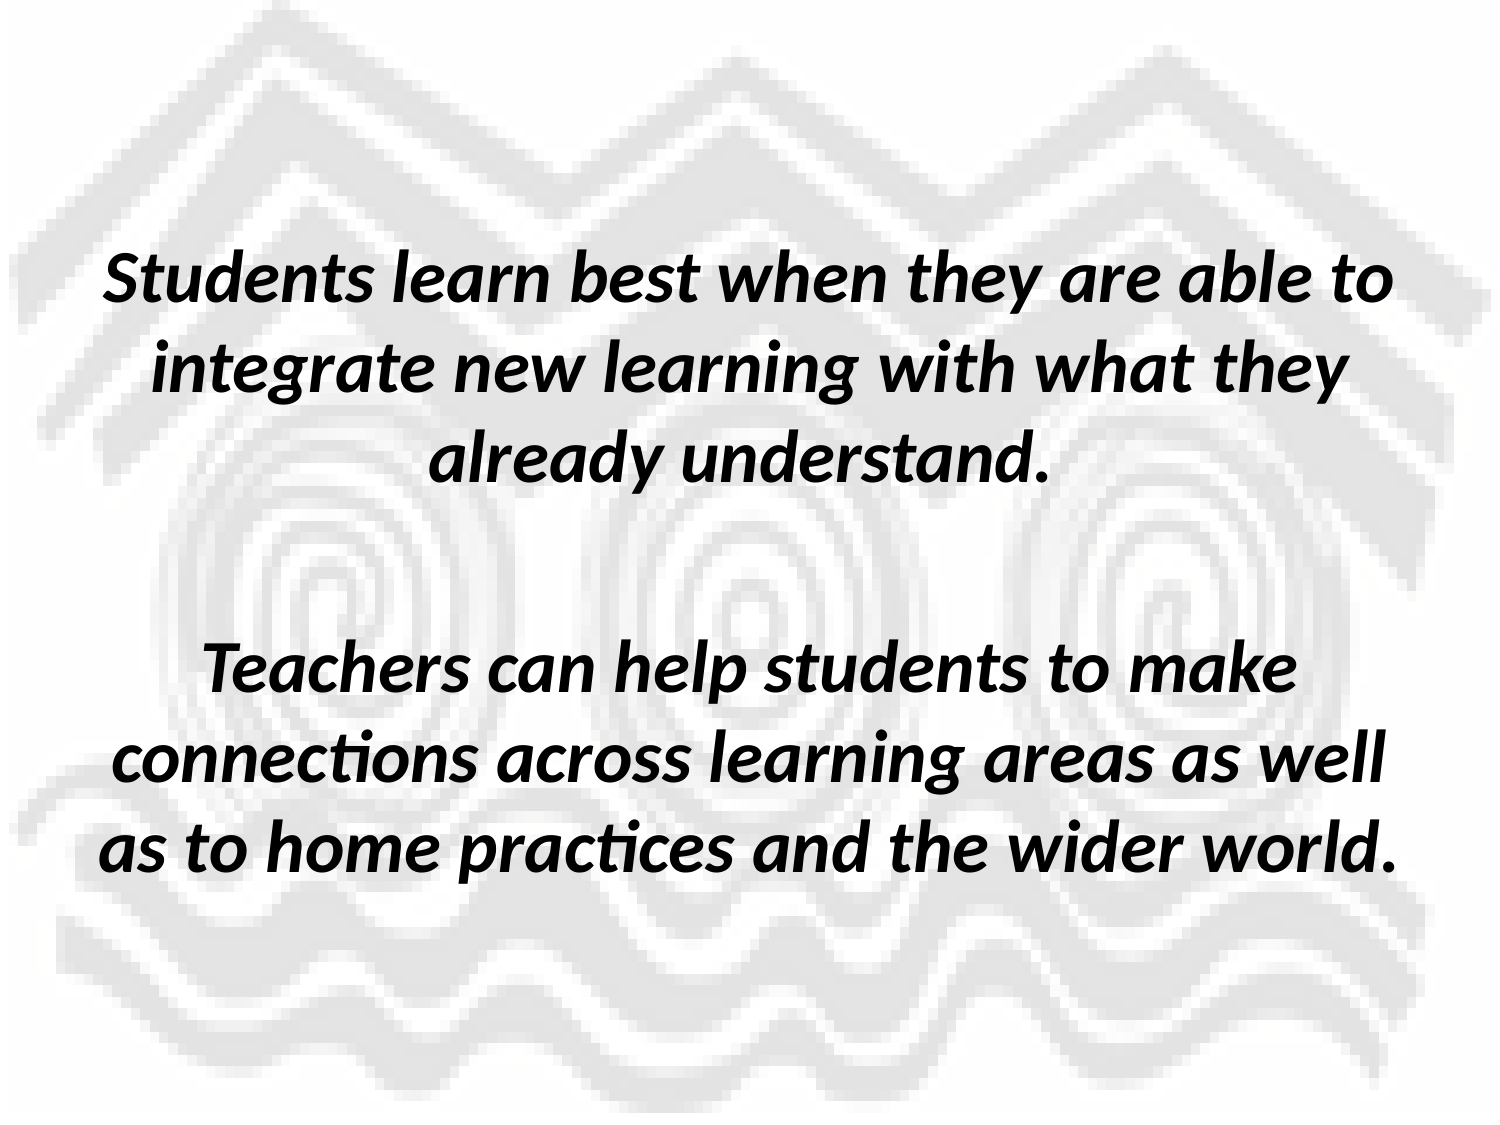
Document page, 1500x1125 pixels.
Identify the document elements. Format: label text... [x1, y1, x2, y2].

list Students learn best when they are able to integrate new learning with what they already understand. Teachers can help students to make connections across learning areas as well as to home practices and the wider world. [75, 125, 1425, 1005]
